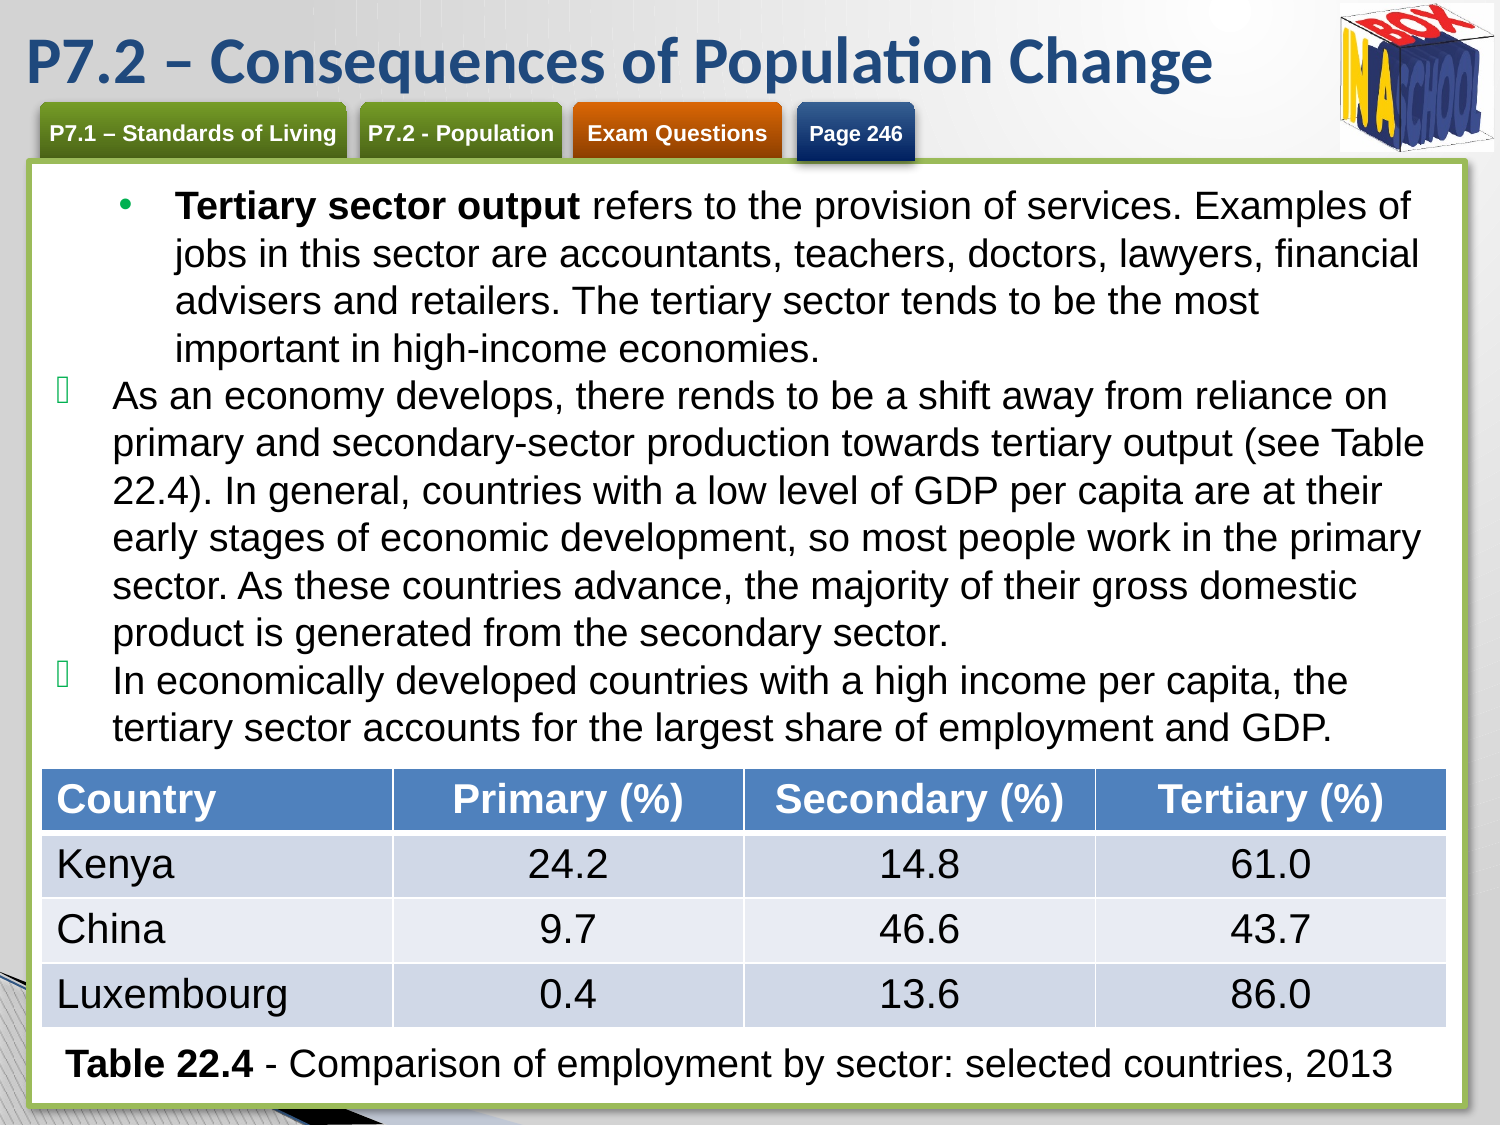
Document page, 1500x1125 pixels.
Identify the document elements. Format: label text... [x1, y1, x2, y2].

table_cell 46.6 [745, 899, 1095, 962]
table_cell 61.0 [1096, 836, 1446, 897]
table_header Primary (%) [394, 769, 743, 830]
title P7.2 – Consequences of Population Change [11, 11, 1294, 102]
table_cell 43.7 [1096, 899, 1446, 962]
text_box Page 246 [797, 101, 916, 162]
table_header Secondary (%) [745, 769, 1095, 830]
text_box Table 22.4 - Comparison of employment by sector: selected countries, 2013 [50, 1030, 1410, 1094]
table_cell 14.8 [745, 836, 1095, 897]
table_cell 24.2 [394, 836, 743, 897]
table_header Country [42, 769, 392, 830]
table_cell 86.0 [1096, 964, 1446, 1027]
table_cell Luxembourg [42, 964, 392, 1027]
table_cell 13.6 [745, 964, 1095, 1027]
table_cell Kenya [42, 836, 392, 897]
table_cell China [42, 899, 392, 962]
table_header Tertiary (%) [1096, 769, 1446, 830]
picture [281, 1114, 303, 1125]
table_cell 9.7 [394, 899, 743, 962]
picture [1340, 3, 1495, 152]
text_box Tertiary sector output refers to the provision of services. Examples of jobs in this sector are accountants, teachers, doctors, lawyers, financial advisers and retailers. The tertiary sector tends to be the most important in high-income economies. As an economy develops, there rends to be a shift away from reliance on primary and secondary-sector production towards tertiary output (see Table 22.4). In general, countries with a low level of GDP per capita are at their early stages of economic development, so most people work in the primary sector. As these countries advance, the majority of their gross domestic product is generated from the secondary sector. In economically developed countries with a high income per capita, the tertiary sector accounts for the largest share of employment and GDP. [41, 172, 1447, 758]
table_cell 0.4 [394, 964, 743, 1027]
